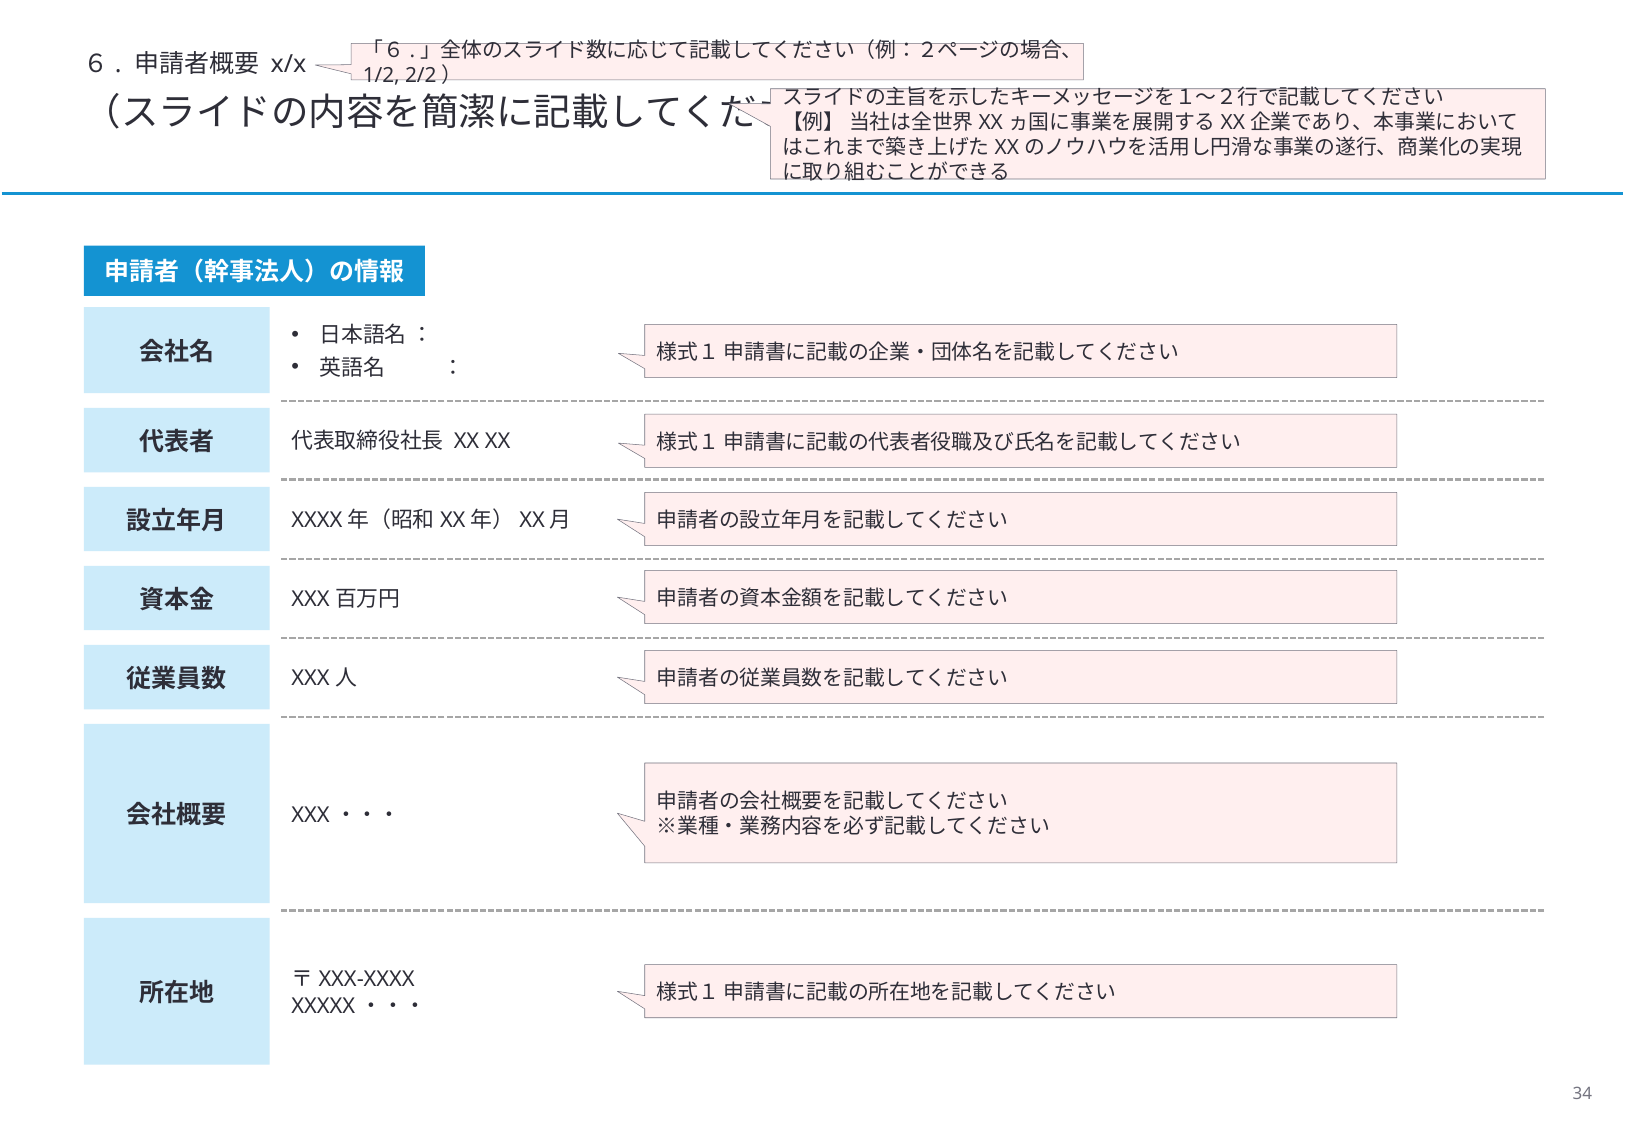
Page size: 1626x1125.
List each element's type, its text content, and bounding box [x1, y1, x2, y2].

text_box XXX・・・ [279, 723, 1542, 904]
text_box 〒XXX-XXXX XXXXX・・・ [279, 917, 1542, 1065]
text_box XXX人 [279, 644, 1542, 710]
text_box 様式１ 申請書に記載の企業・団体名を記載してください [617, 323, 1398, 379]
list （スライドの内容を簡潔に記載してください） [84, 83, 1543, 183]
text_box 会社概要 [83, 723, 270, 904]
text_box 所在地 [83, 917, 270, 1065]
text_box XXX百万円 [279, 565, 1542, 631]
text_box 様式１ 申請書に記載の代表者役職及び氏名を記載してください [617, 413, 1398, 469]
text_box 従業員数 [83, 644, 270, 710]
text_box XXXX年（昭和XX年）XX月 [279, 486, 1542, 552]
list ６. 申請者概要 x/x [84, 40, 1543, 82]
text_box 様式１ 申請書に記載の所在地を記載してください [616, 963, 1398, 1019]
text_box 代表者 [83, 407, 270, 473]
text_box 代表取締役社長 XX XX [279, 407, 1542, 473]
text_box 「６.」全体のスライド数に応じて記載してください（例：２ページの場合、1/2, 2/2） [314, 42, 1085, 81]
text_box 日本語名 ： 英語名 ： [279, 306, 1542, 394]
text_box 会社名 [83, 306, 270, 394]
text_box 申請者の設立年月を記載してください [616, 491, 1398, 547]
text_box 資本金 [83, 565, 270, 631]
text_box 申請者の資本金額を記載してください [616, 569, 1398, 625]
text_box 申請者の従業員数を記載してください [616, 649, 1398, 705]
text_box スライドの主旨を示したキーメッセージを１～２行で記載してください 【例】 当社は全世界XXヵ国に事業を展開するXX企業であり、本事業においてはこれまで築き上げたXXのノウハウを活用し円滑な事業の遂行、商業化の実現に取り組むことができる [728, 87, 1547, 180]
text_box 申請者（幹事法人）の情報 [83, 245, 426, 297]
text_box 設立年月 [83, 486, 270, 552]
text_box 申請者の会社概要を記載してください ※業種・業務内容を必ず記載してください [616, 762, 1398, 864]
